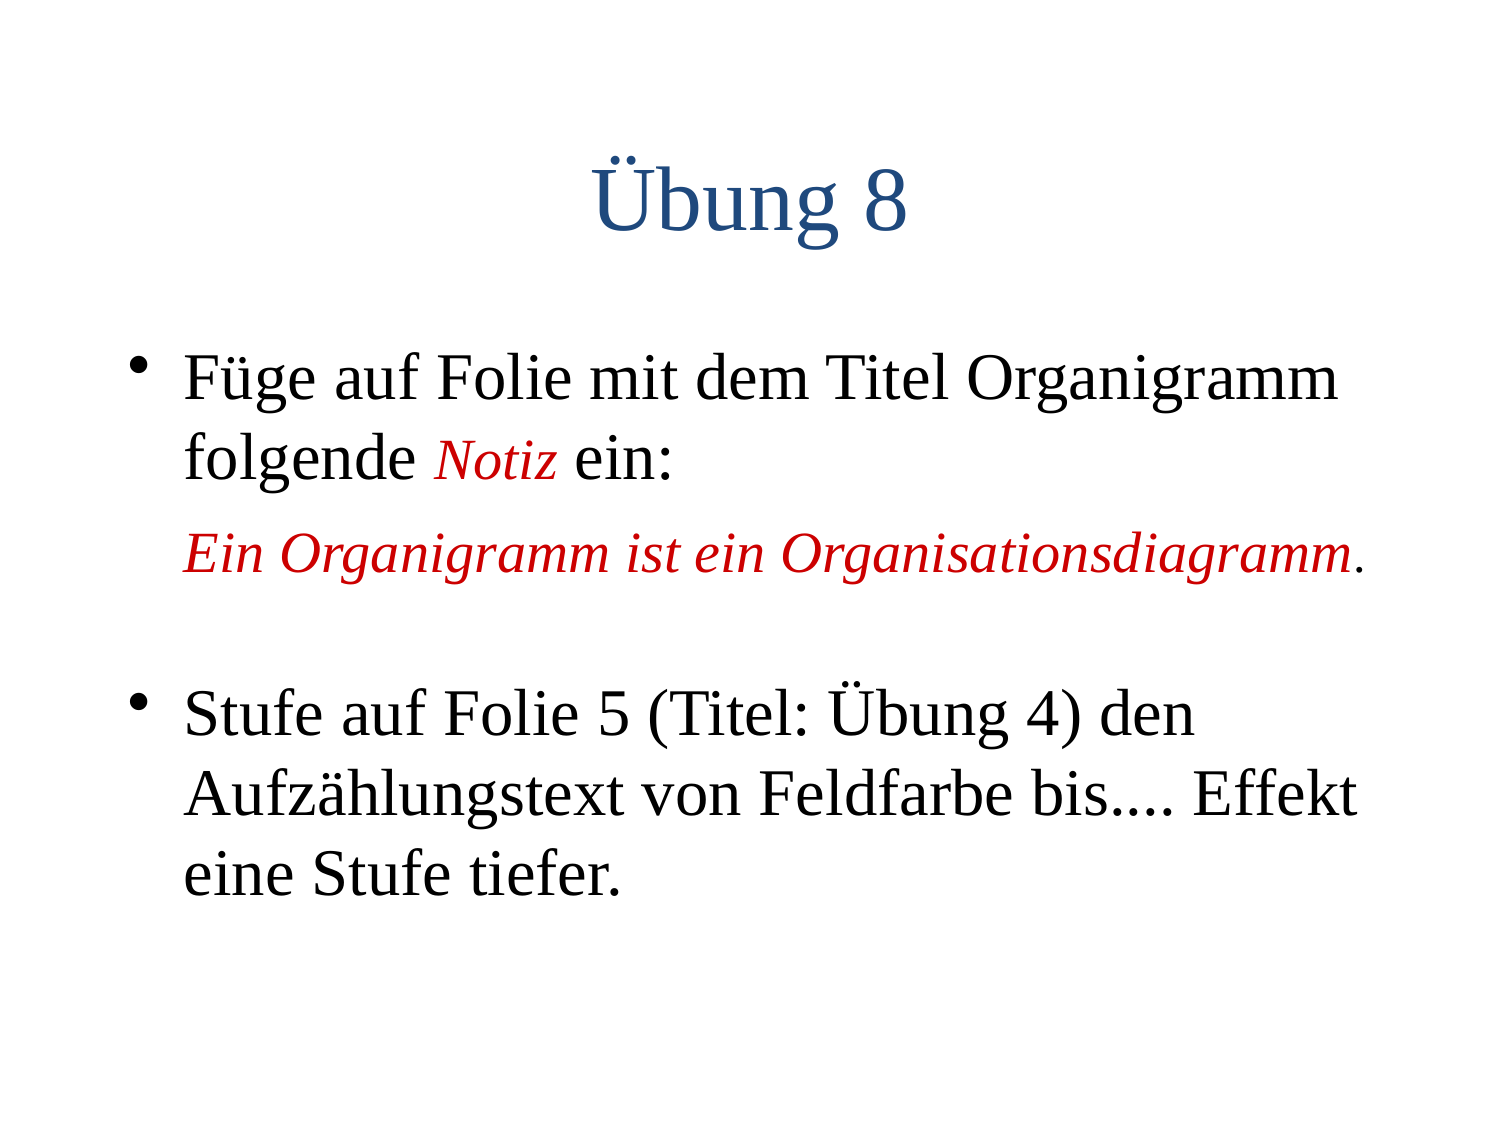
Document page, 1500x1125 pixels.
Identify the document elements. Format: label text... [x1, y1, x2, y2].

list Füge auf Folie mit dem Titel Organigramm folgende Notiz ein: Ein Organigramm ist ein Organisationsdiagramm. Stufe auf Folie 5 (Titel: Übung 4) den Aufzählungstext von Feldfarbe bis.... Effekt eine Stufe tiefer. [112, 324, 1438, 1001]
title Übung 8 [112, 99, 1388, 288]
